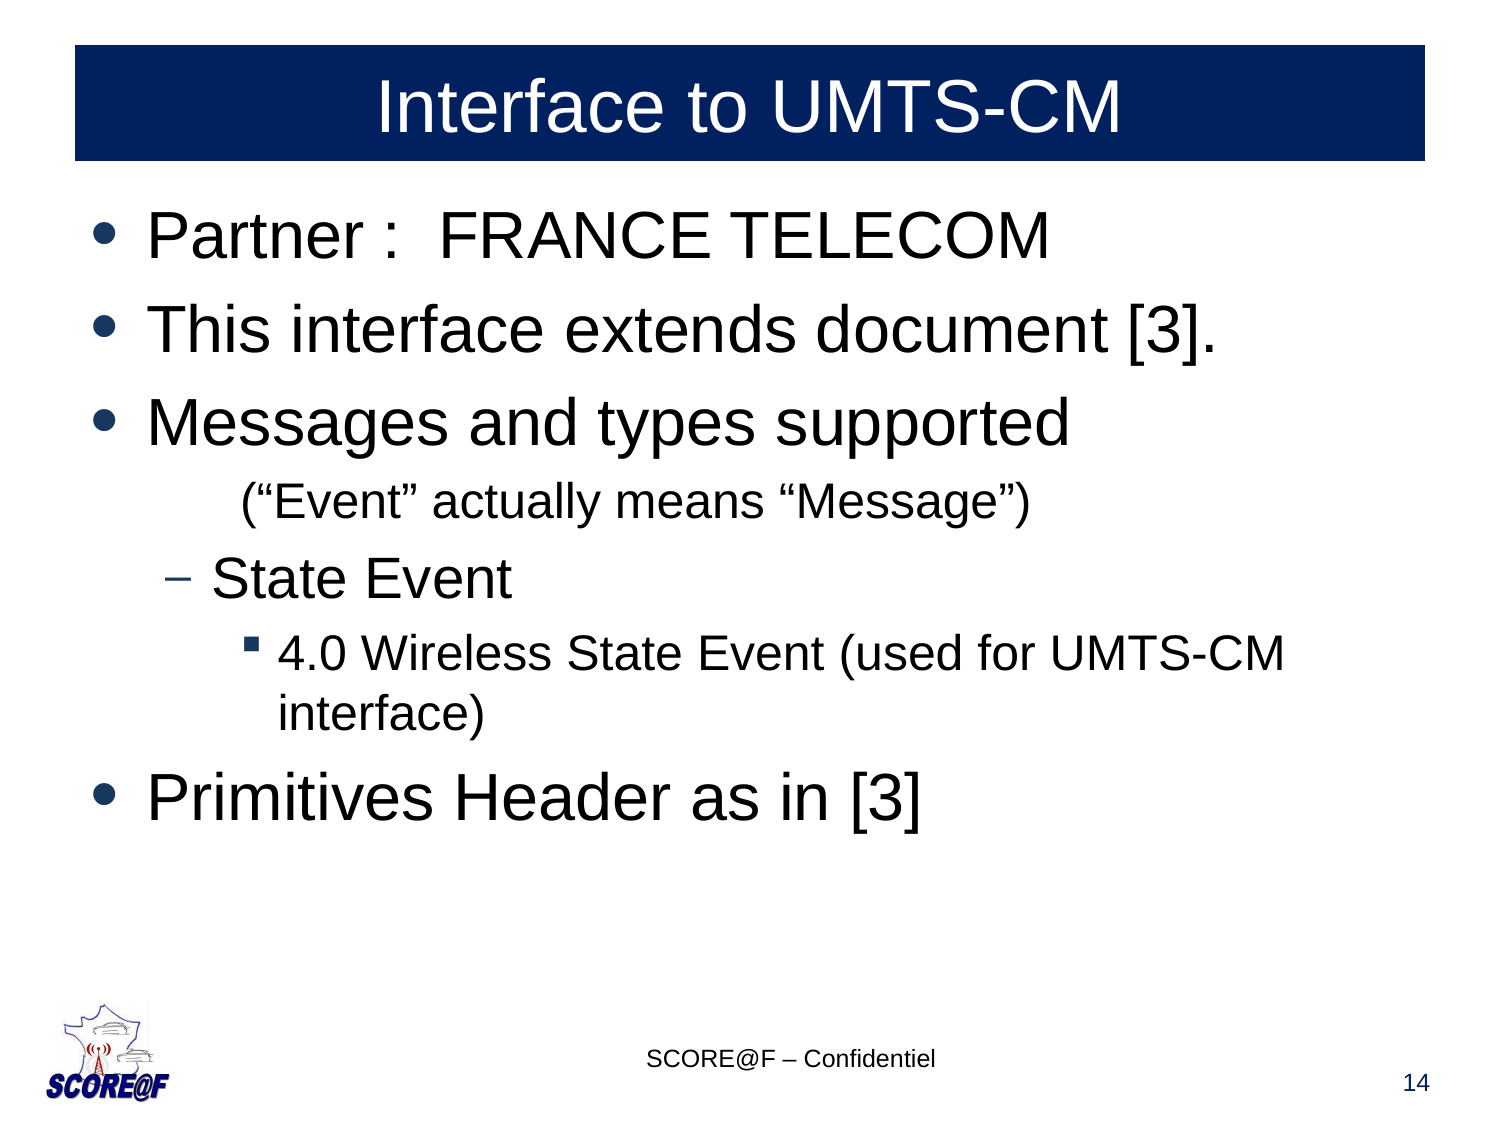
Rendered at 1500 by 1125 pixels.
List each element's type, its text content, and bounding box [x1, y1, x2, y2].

title Interface to UMTS-CM [75, 45, 1425, 161]
list Partner : FRANCE TELECOM This interface extends document [3]. Messages and types supported (“Event” actually means “Message”) State Event 4.0 Wireless State Event (used for UMTS-CM interface) Primitives Header as in [3] [75, 184, 1425, 1000]
picture [41, 999, 176, 1106]
